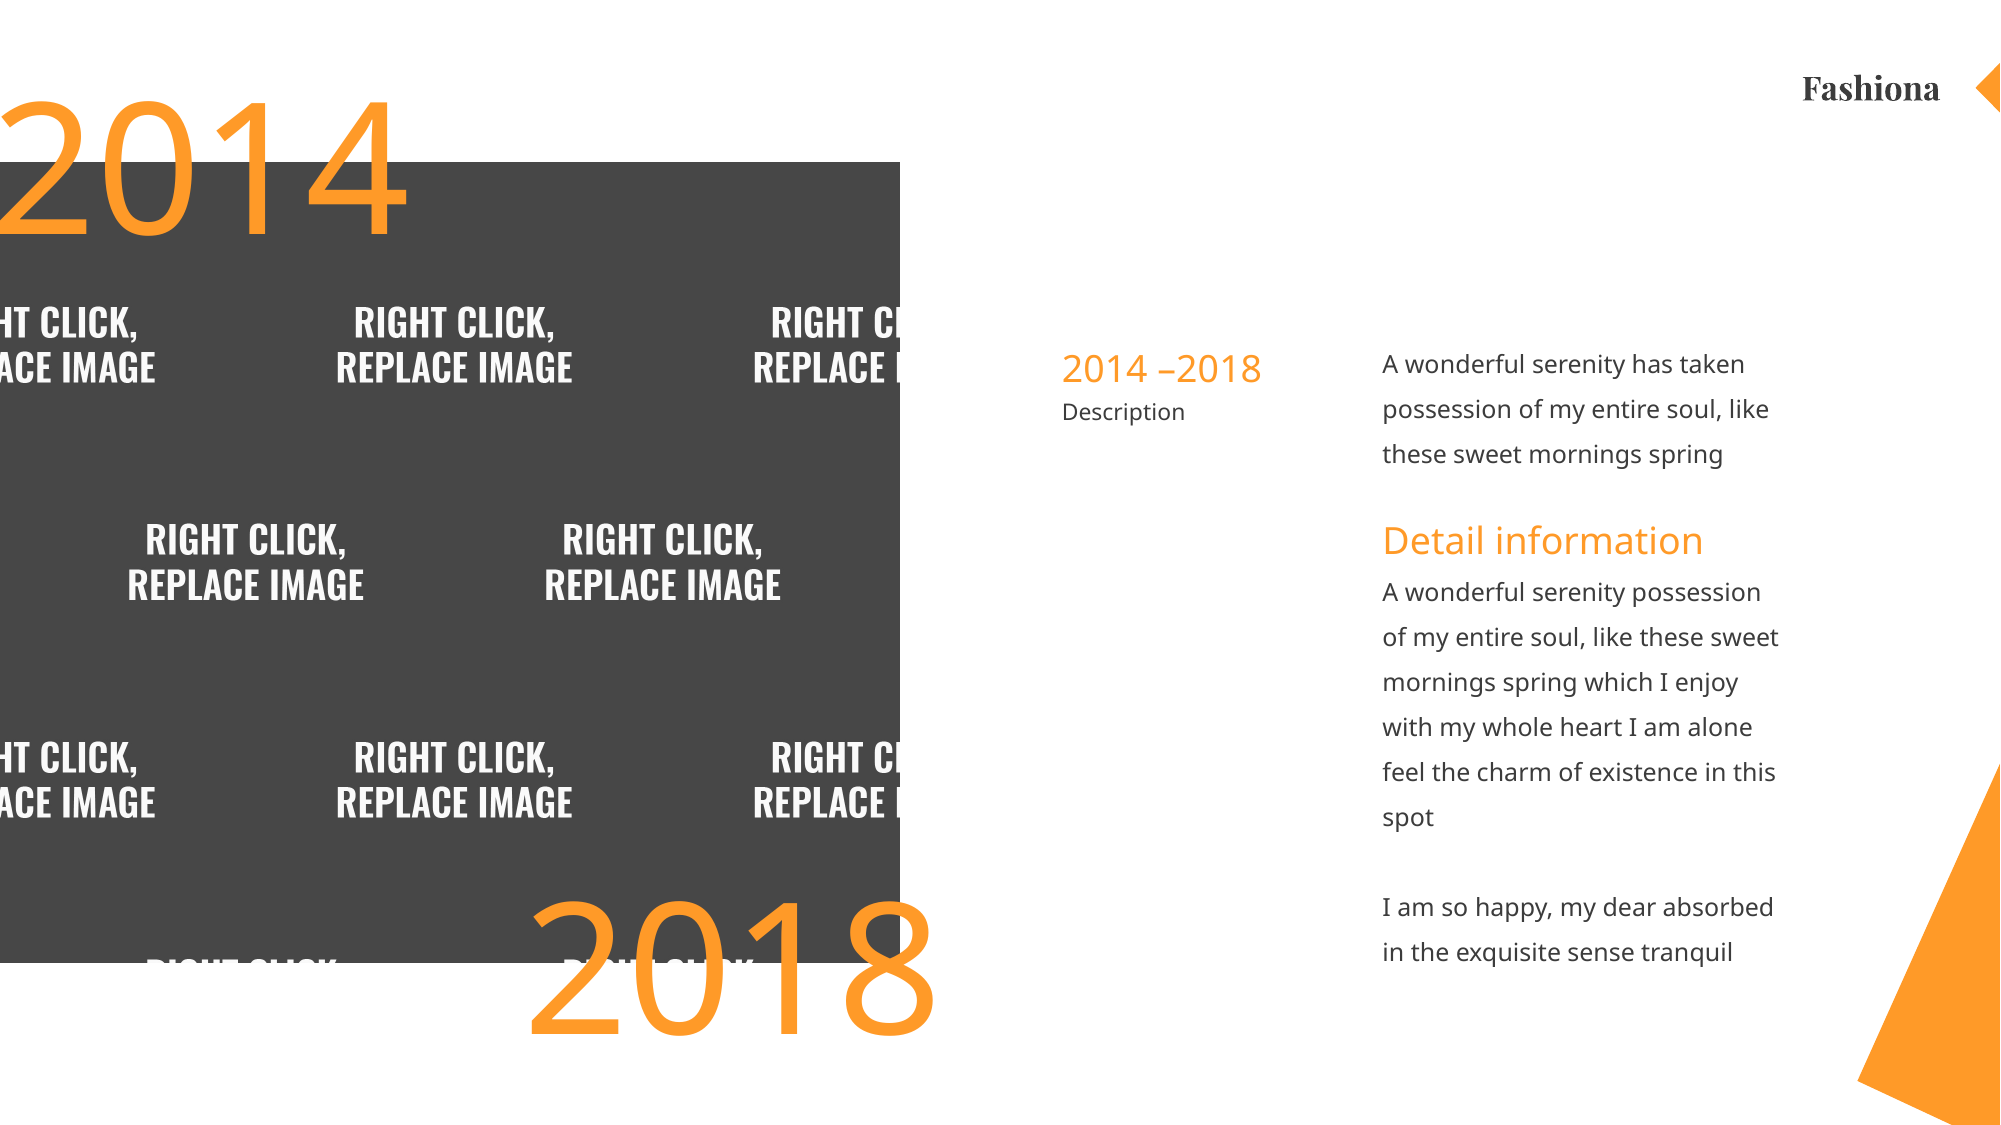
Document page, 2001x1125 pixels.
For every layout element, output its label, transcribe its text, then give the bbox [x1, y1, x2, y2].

text_box 2014 [0, 43, 457, 162]
text_box A wonderful serenity has taken possession of my entire soul, like these sweet mornings spring [1367, 326, 1799, 476]
text_box Detail information [1367, 509, 1766, 570]
text_box [1856, 763, 2000, 1125]
text_box 2014 –2018 [1047, 337, 1360, 390]
picture [0, 162, 900, 963]
text_box 2018 [508, 843, 989, 1079]
text_box [1974, 61, 2000, 115]
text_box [1802, 74, 1941, 101]
text_box A wonderful serenity possession of my entire soul, like these sweet mornings spring which I enjoy with my whole heart I am alone feel the charm of existence in this spot I am so happy, my dear absorbed in the exquisite sense tranquil [1367, 554, 1799, 974]
text_box Description [1047, 390, 1360, 433]
